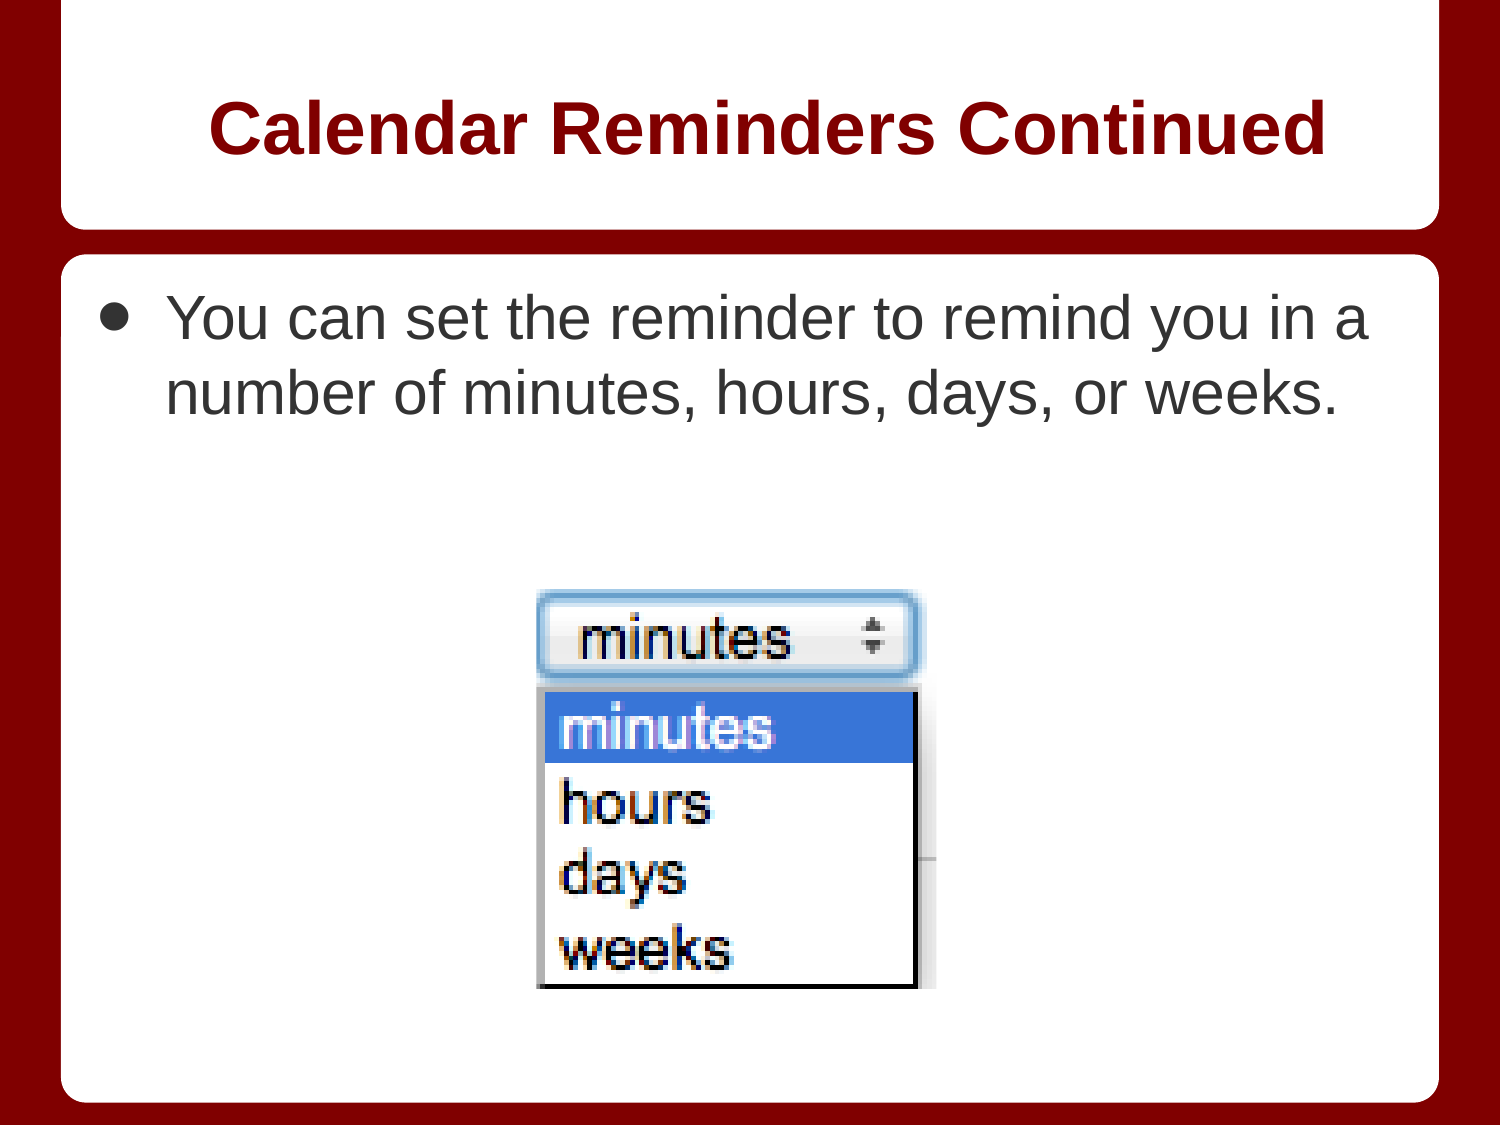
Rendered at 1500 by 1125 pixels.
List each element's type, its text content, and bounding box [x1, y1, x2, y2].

title Calendar Reminders Continued [75, 15, 1425, 234]
list You can set the reminder to remind you in a number of minutes, hours, days, or weeks. [75, 262, 1425, 931]
text_box [536, 589, 937, 990]
